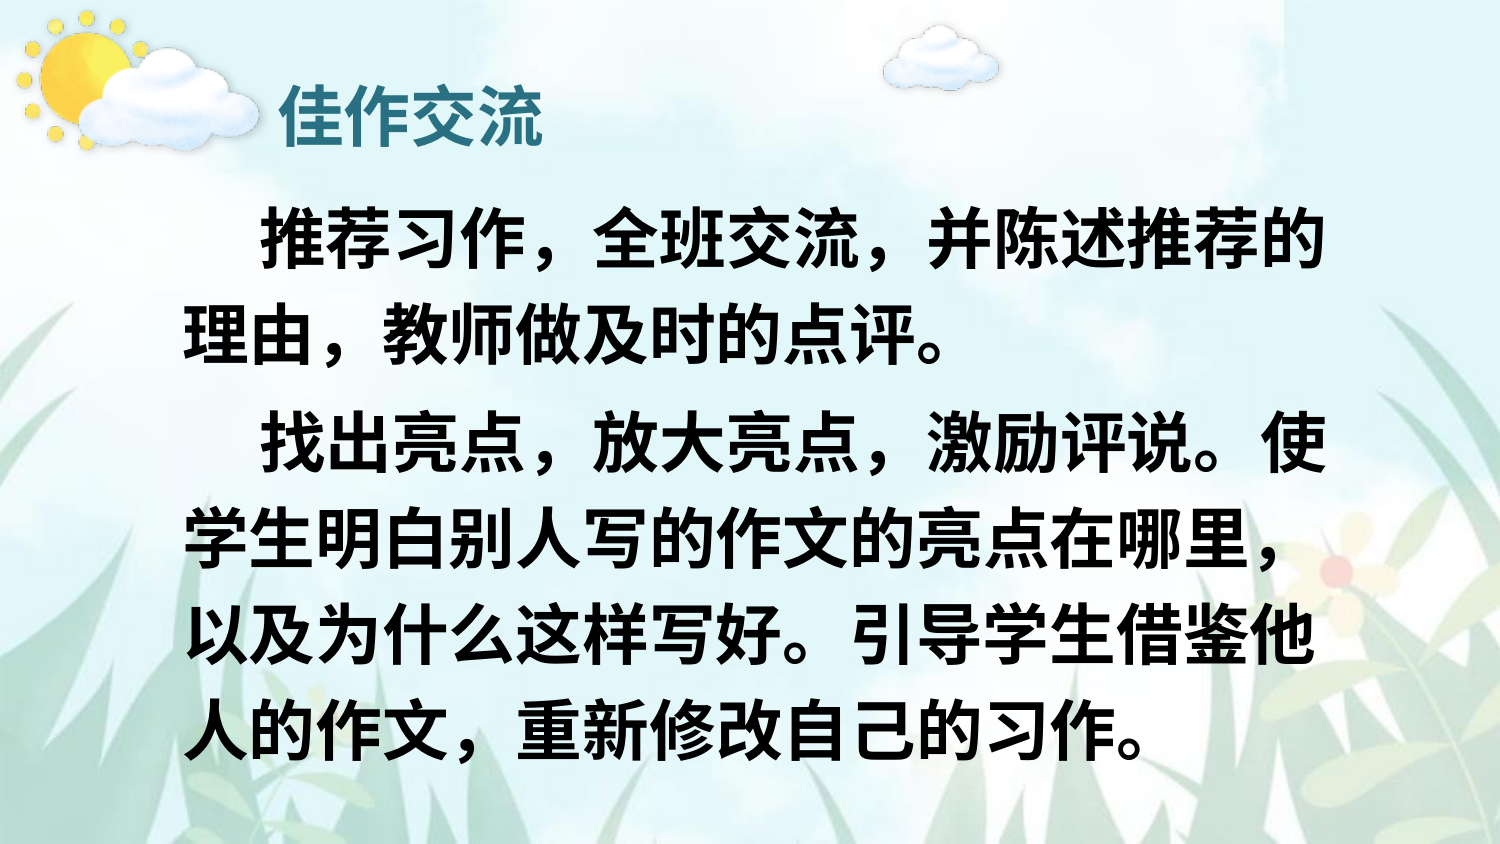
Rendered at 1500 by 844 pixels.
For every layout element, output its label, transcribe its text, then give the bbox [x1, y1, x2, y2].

text_box 推荐习作，全班交流，并陈述推荐的理由，教师做及时的点评。 找出亮点，放大亮点，激励评说。使学生明白别人写的作文的亮点在哪里，以及为什么这样写好。引导学生借鉴他人的作文，重新修改自己的习作。 [167, 173, 1366, 777]
picture [0, 0, 1500, 844]
text_box 佳作交流 [262, 51, 767, 163]
